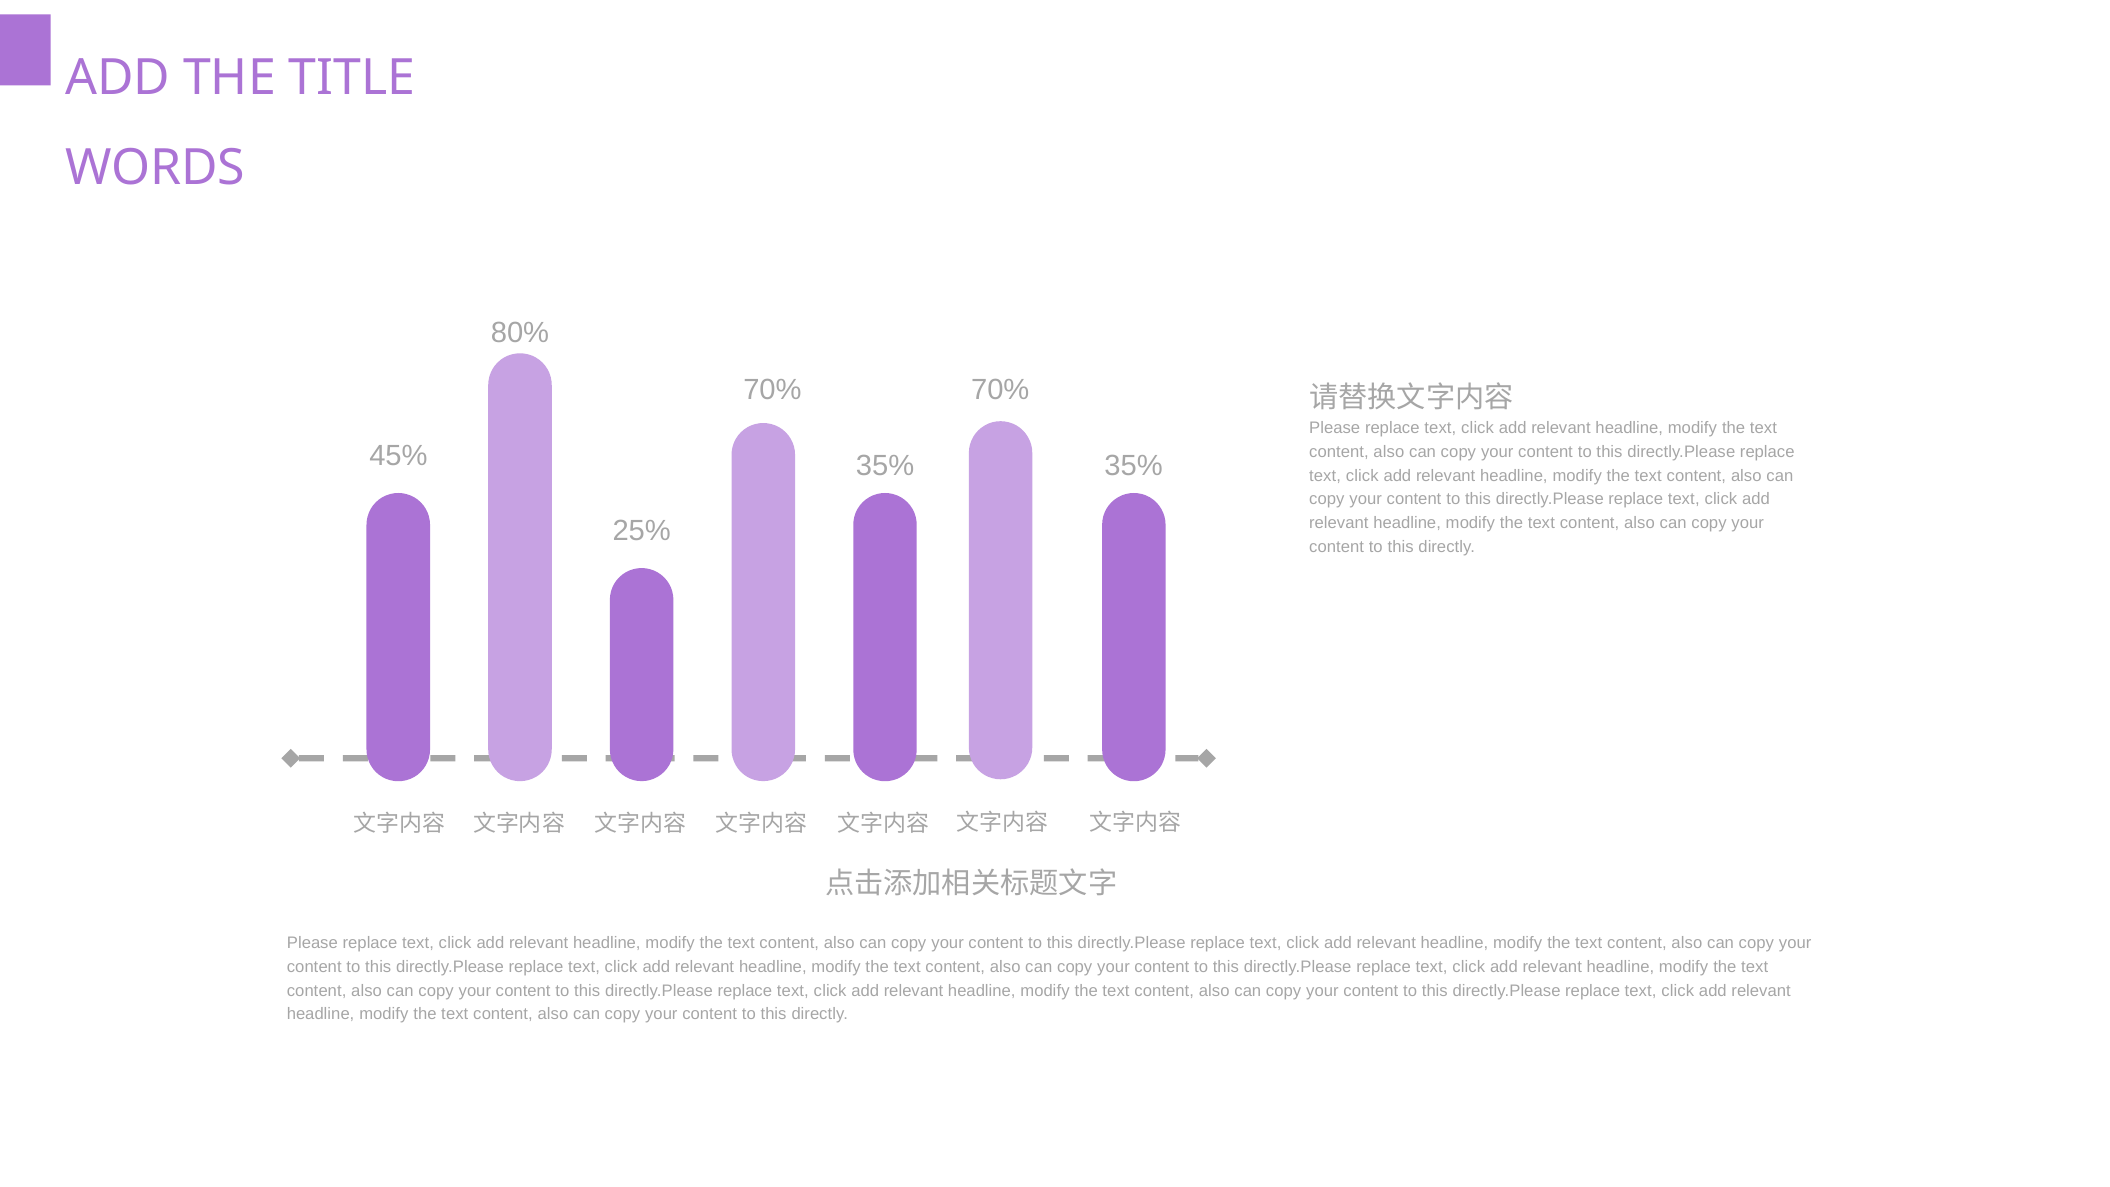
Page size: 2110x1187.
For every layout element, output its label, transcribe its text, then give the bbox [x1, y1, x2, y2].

text_box ADD THE TITLE WORDS [50, 7, 583, 202]
text_box 35% [1096, 433, 1171, 487]
text_box 45% [361, 423, 436, 477]
text_box 请替换文字内容 [1309, 370, 1550, 413]
text_box Please replace text, click add relevant headline, modify the text content, also can copy your content to this directly.Please replace text, click add relevant headline, modify the text content, also can copy your content to this directly.Please replace text, click add relevant headline, modify the text content, also can copy your content to this directly. [1309, 412, 1822, 557]
text_box [488, 353, 552, 782]
text_box 文字内容 [571, 804, 692, 835]
text_box 文字内容 [815, 804, 953, 835]
text_box [284, 752, 303, 765]
text_box [1102, 492, 1166, 782]
text_box 文字内容 [1067, 804, 1205, 834]
text_box 25% [605, 499, 679, 553]
text_box 点击添加相关标题文字 [825, 856, 1129, 899]
text_box [853, 492, 917, 782]
text_box [731, 423, 796, 782]
text_box 文字内容 [469, 804, 571, 835]
text_box 80% [483, 300, 557, 355]
text_box 70% [735, 358, 810, 412]
text_box [366, 492, 431, 782]
text_box Please replace text, click add relevant headline, modify the text content, also can copy your content to this directly.Please replace text, click add relevant headline, modify the text content, also can copy your content to this directly.Please replace text, click add relevant headline, modify the text content, also can copy your content to this directly.Please replace text, click add relevant headline, modify the text content, also can copy your content to this directly.Please replace text, click add relevant headline, modify the text content, also can copy your content to this directly.Please replace text, click add relevant headline, modify the text content, also can copy your content to this directly. [286, 927, 1823, 1024]
text_box 文字内容 [330, 804, 469, 835]
text_box 35% [848, 433, 922, 487]
text_box [968, 421, 1033, 780]
text_box 文字内容 [692, 804, 815, 835]
text_box 文字内容 [934, 804, 1067, 834]
text_box [1198, 752, 1213, 765]
text_box 70% [963, 357, 1038, 411]
text_box [609, 568, 674, 782]
